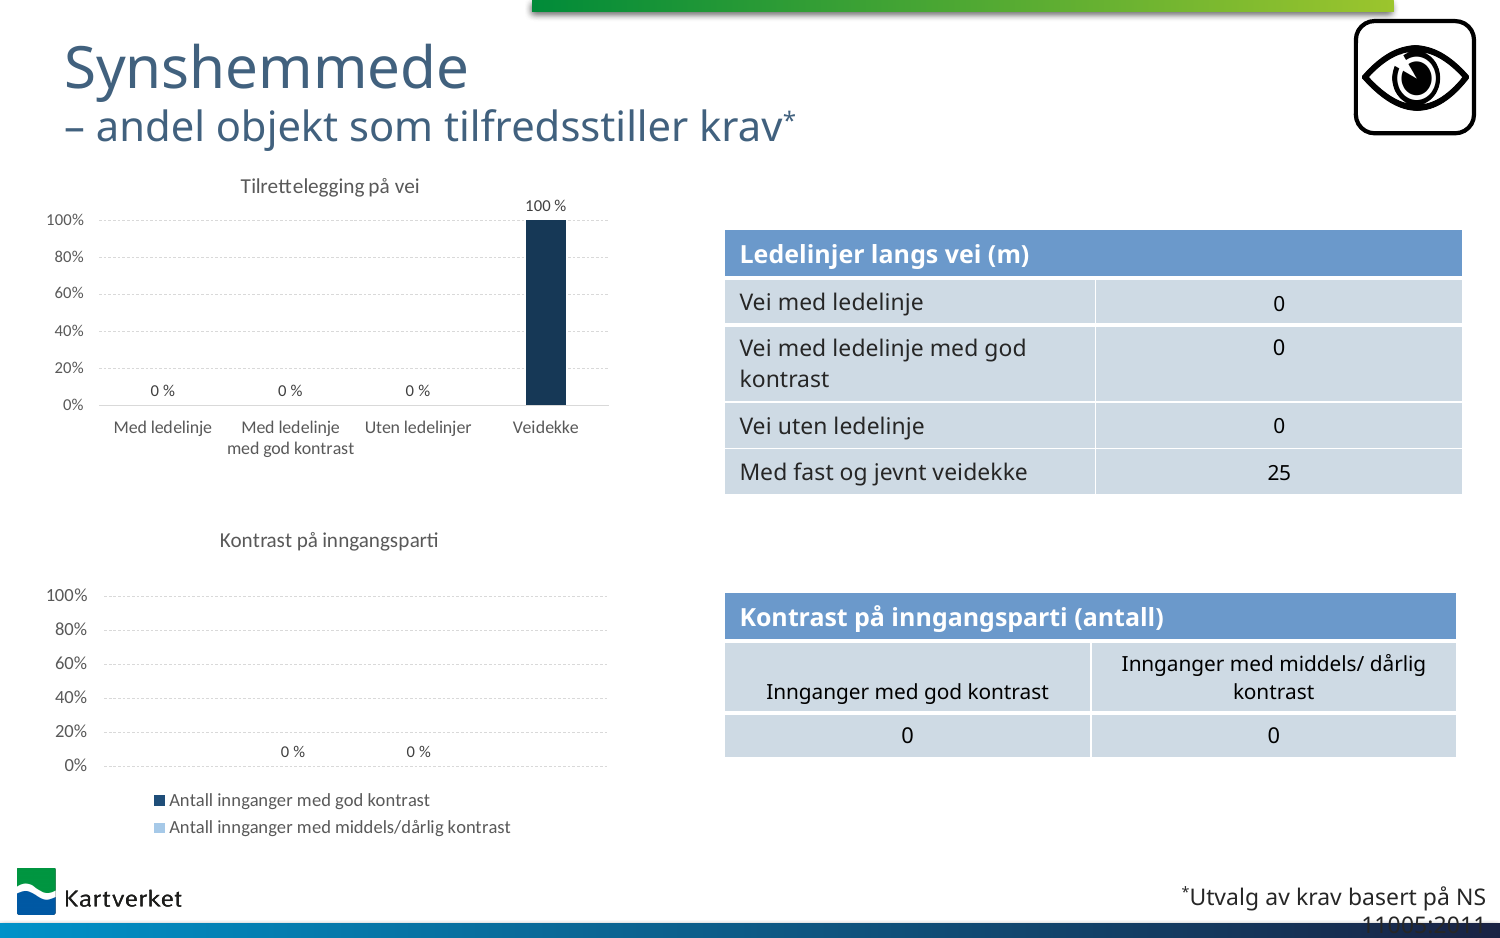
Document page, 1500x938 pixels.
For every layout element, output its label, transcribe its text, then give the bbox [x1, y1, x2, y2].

table_cell 0 [725, 715, 1090, 757]
table_header Ledelinjer langs vei (m) [725, 230, 1462, 276]
table_cell 0 [1096, 327, 1462, 401]
table_cell Vei uten ledelinje [725, 403, 1095, 448]
text_box *Utvalg av krav basert på NS 11005:2011 [1068, 873, 1500, 938]
picture [41, 166, 619, 492]
table_cell Med fast og jevnt veidekke [725, 449, 1095, 494]
table_cell 0 [1092, 715, 1456, 757]
table_cell 25 [1096, 449, 1462, 494]
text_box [1355, 20, 1475, 134]
table_cell 0 [1096, 403, 1462, 448]
table_cell Innganger med god kontrast [725, 643, 1090, 711]
table_cell Innganger med middels/ dårlig kontrast [1092, 643, 1456, 711]
picture [41, 520, 618, 846]
table_header Kontrast på inngangsparti (antall) [725, 593, 1456, 639]
table_cell Vei med ledelinje med god kontrast [725, 327, 1095, 401]
table_cell 0 [1096, 280, 1462, 323]
table_cell Vei med ledelinje [725, 280, 1095, 323]
text_box Synshemmede – andel objekt som tilfredsstiller krav* [49, 24, 1431, 158]
